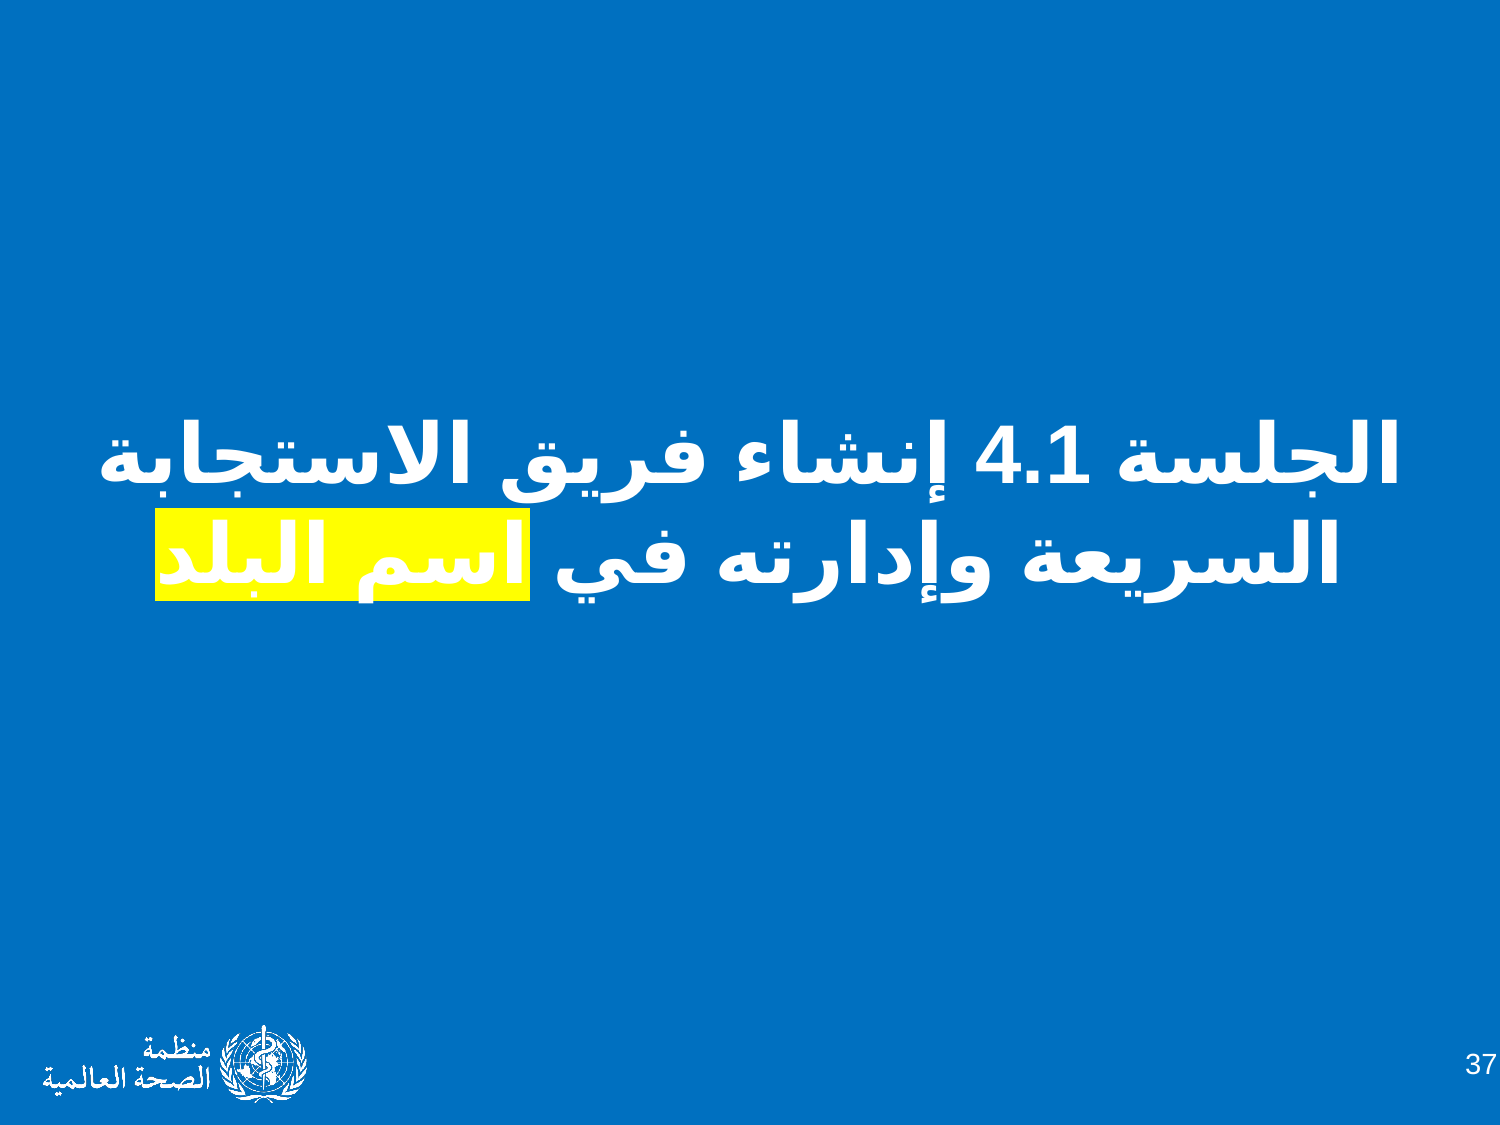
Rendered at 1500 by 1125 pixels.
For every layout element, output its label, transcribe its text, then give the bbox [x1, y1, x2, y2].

picture [43, 1025, 307, 1103]
list الجلسة 4.1 إنشاء فريق الاستجابة السريعة وإدارته في اسم البلد [0, 0, 1500, 1001]
